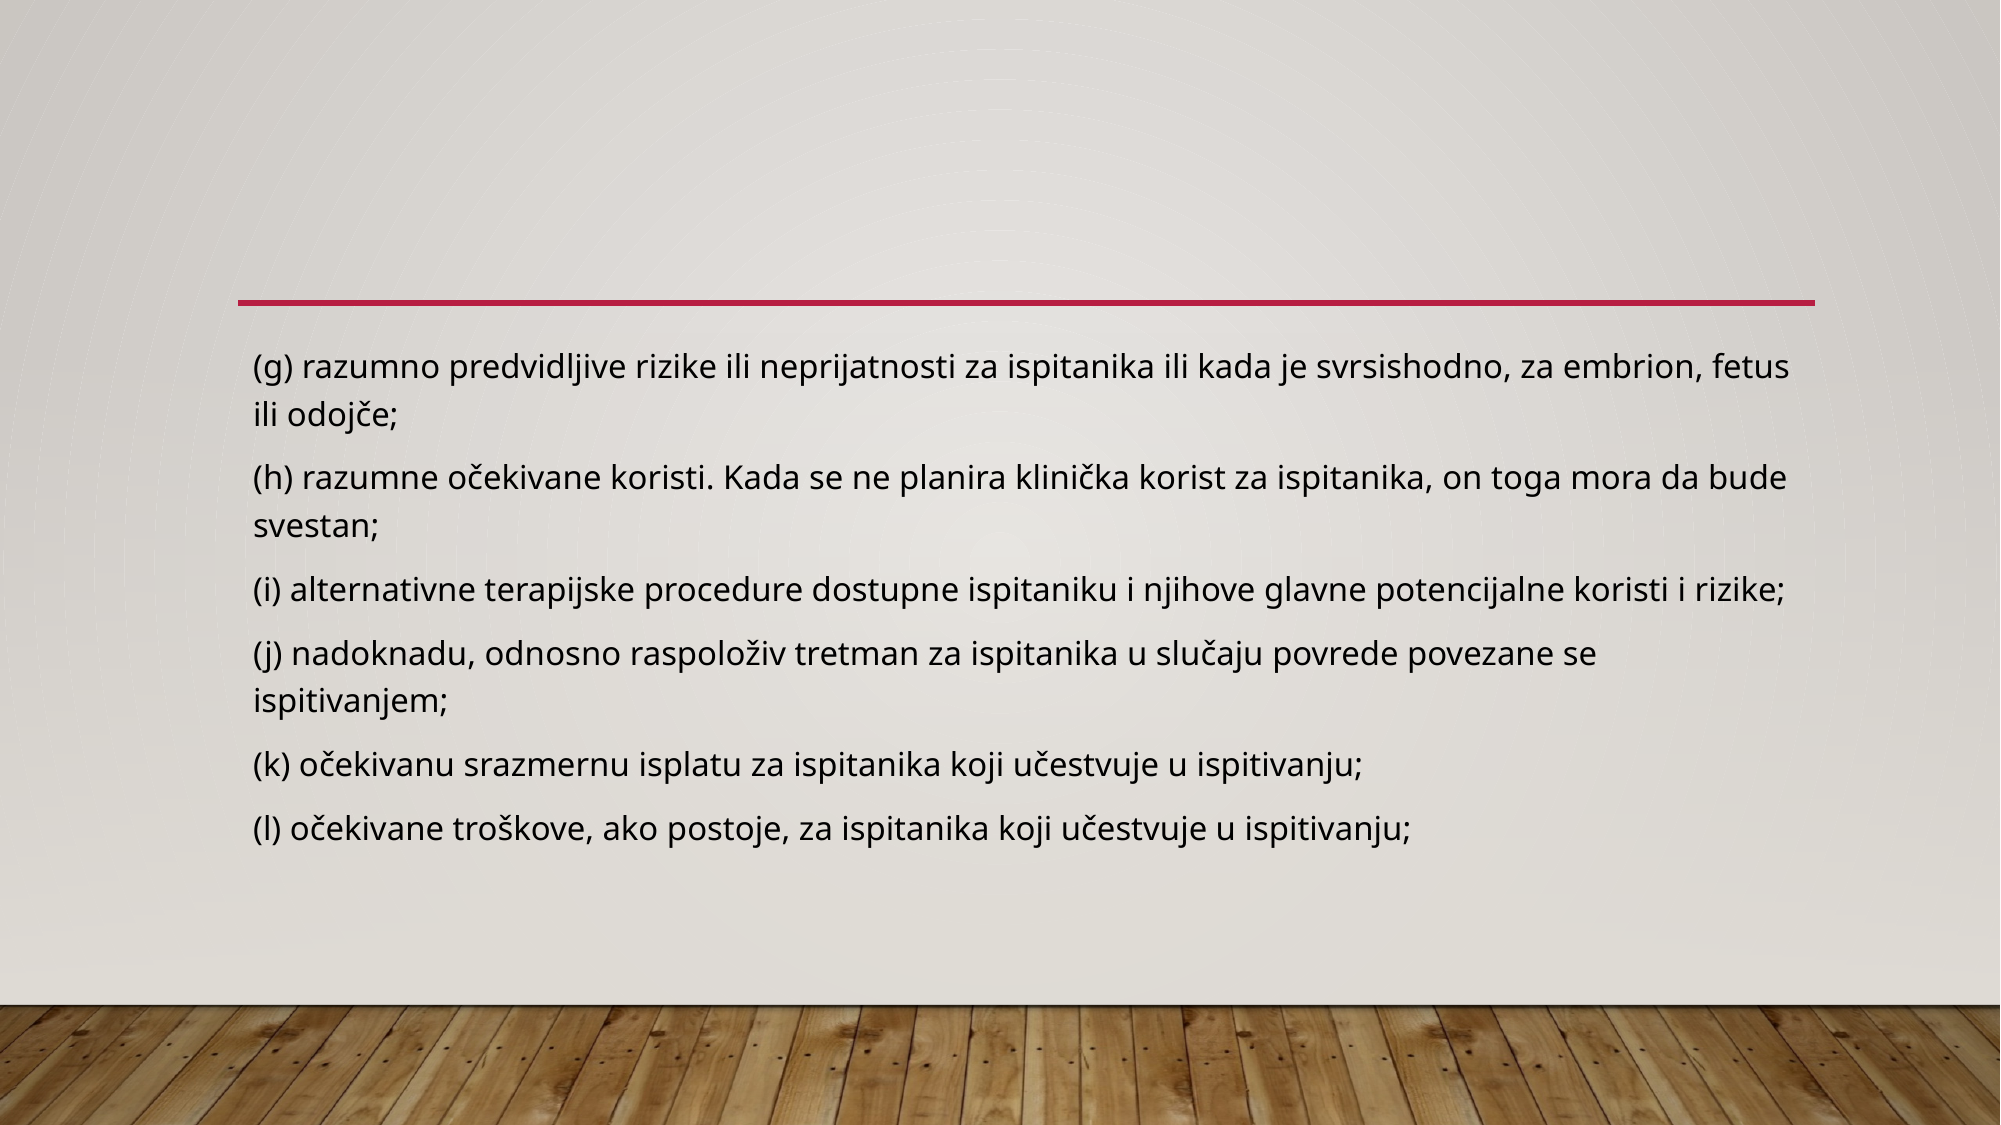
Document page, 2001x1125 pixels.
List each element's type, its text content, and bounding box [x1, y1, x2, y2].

picture [0, 1005, 2000, 1125]
list (g) razumno predvidljive rizike ili neprijatnosti za ispitanika ili kada je svrsishodno, za embrion, fetus ili odojče; (h) razumne očekivane koristi. Kada se ne planira klinička korist za ispitanika, on toga mora da bude svestan; (i) alternativne terapijske procedure dostupne ispitaniku i njihove glavne potencijalne koristi i rizike; (j) nadoknadu, odnosno raspoloživ tretman za ispitanika u slučaju povrede povezane se ispitivanjem; (k) očekivanu srazmernu isplatu za ispitanika koji učestvuje u ispitivanju; (l) očekivane troškove, ako postoje, za ispitanika koji učestvuje u ispitivanju; [238, 330, 1814, 897]
